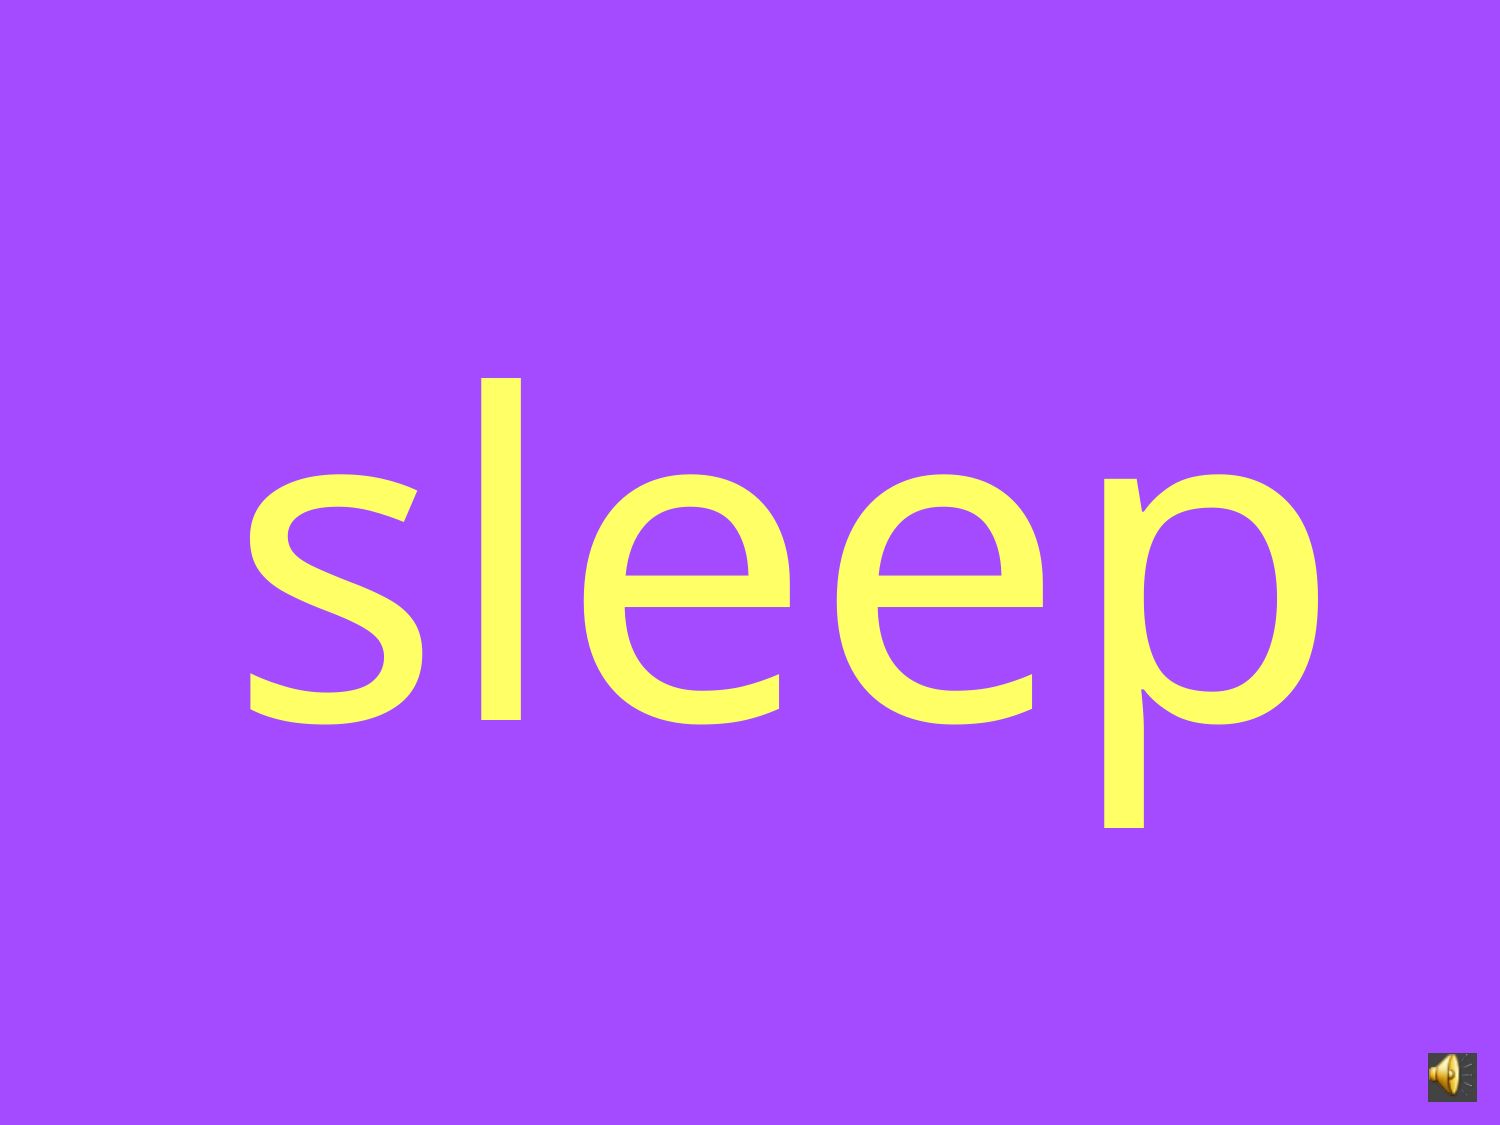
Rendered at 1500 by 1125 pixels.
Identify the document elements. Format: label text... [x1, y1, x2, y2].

picture [1427, 1052, 1478, 1103]
subtitle sleep [212, 262, 1450, 763]
